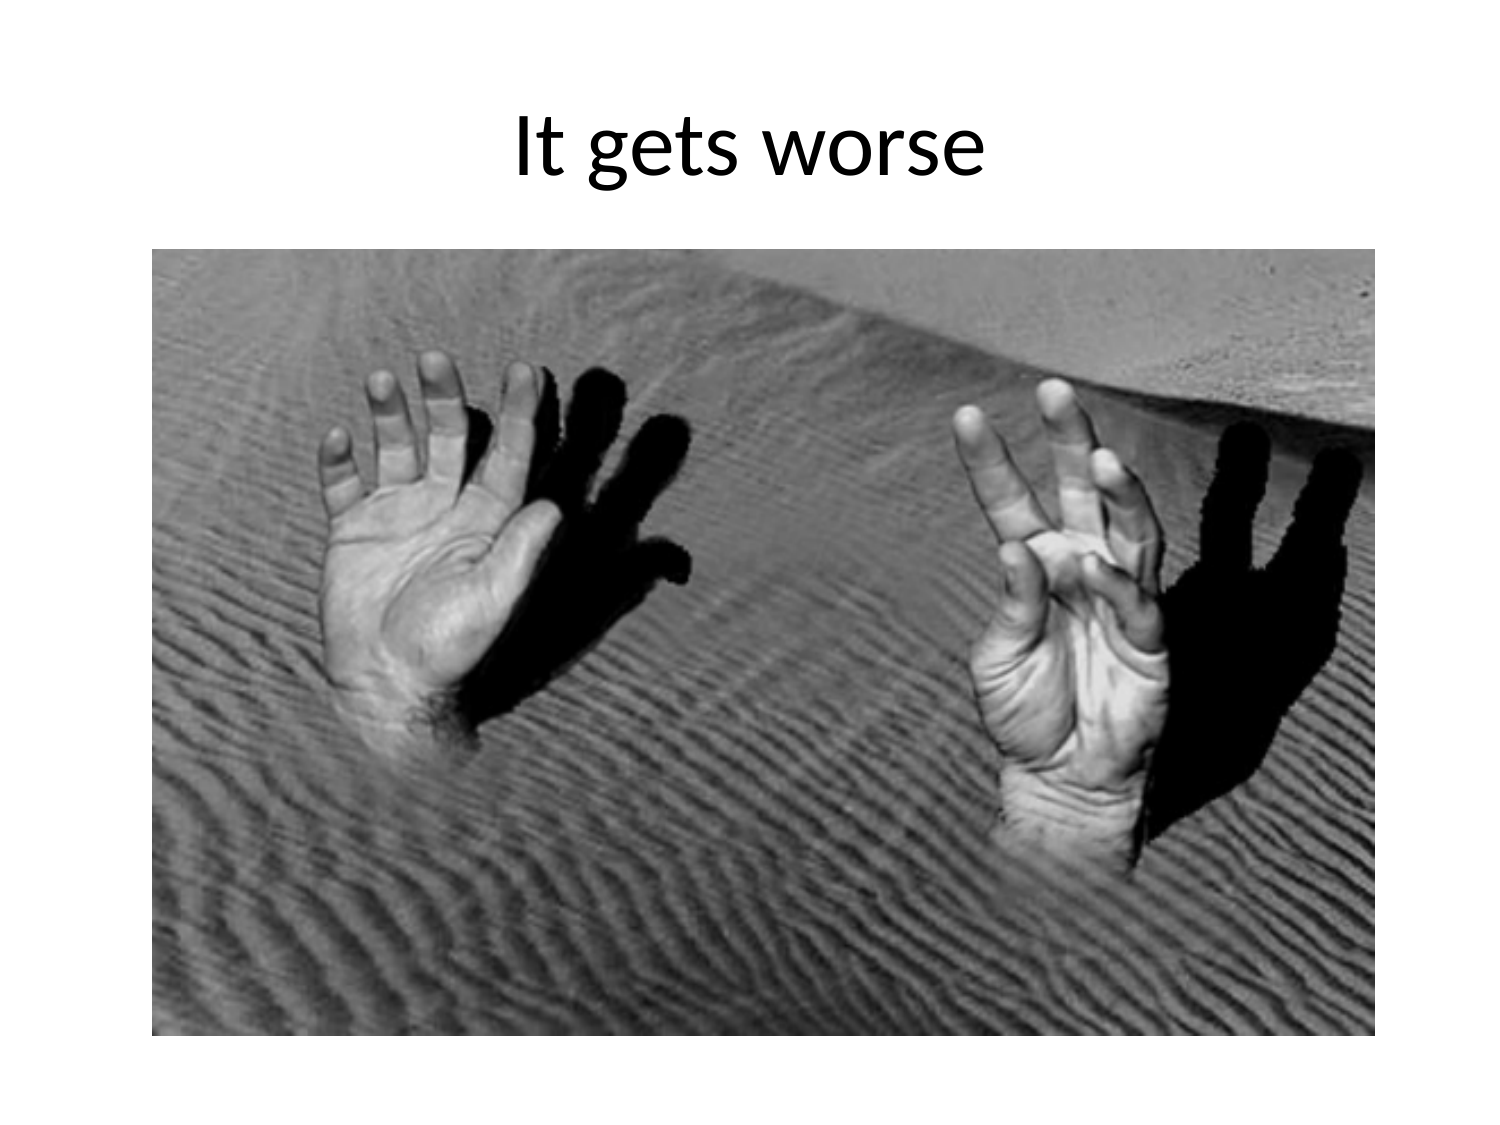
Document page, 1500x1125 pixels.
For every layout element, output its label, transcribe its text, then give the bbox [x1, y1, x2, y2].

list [152, 249, 1376, 1036]
title It gets worse [75, 45, 1425, 233]
